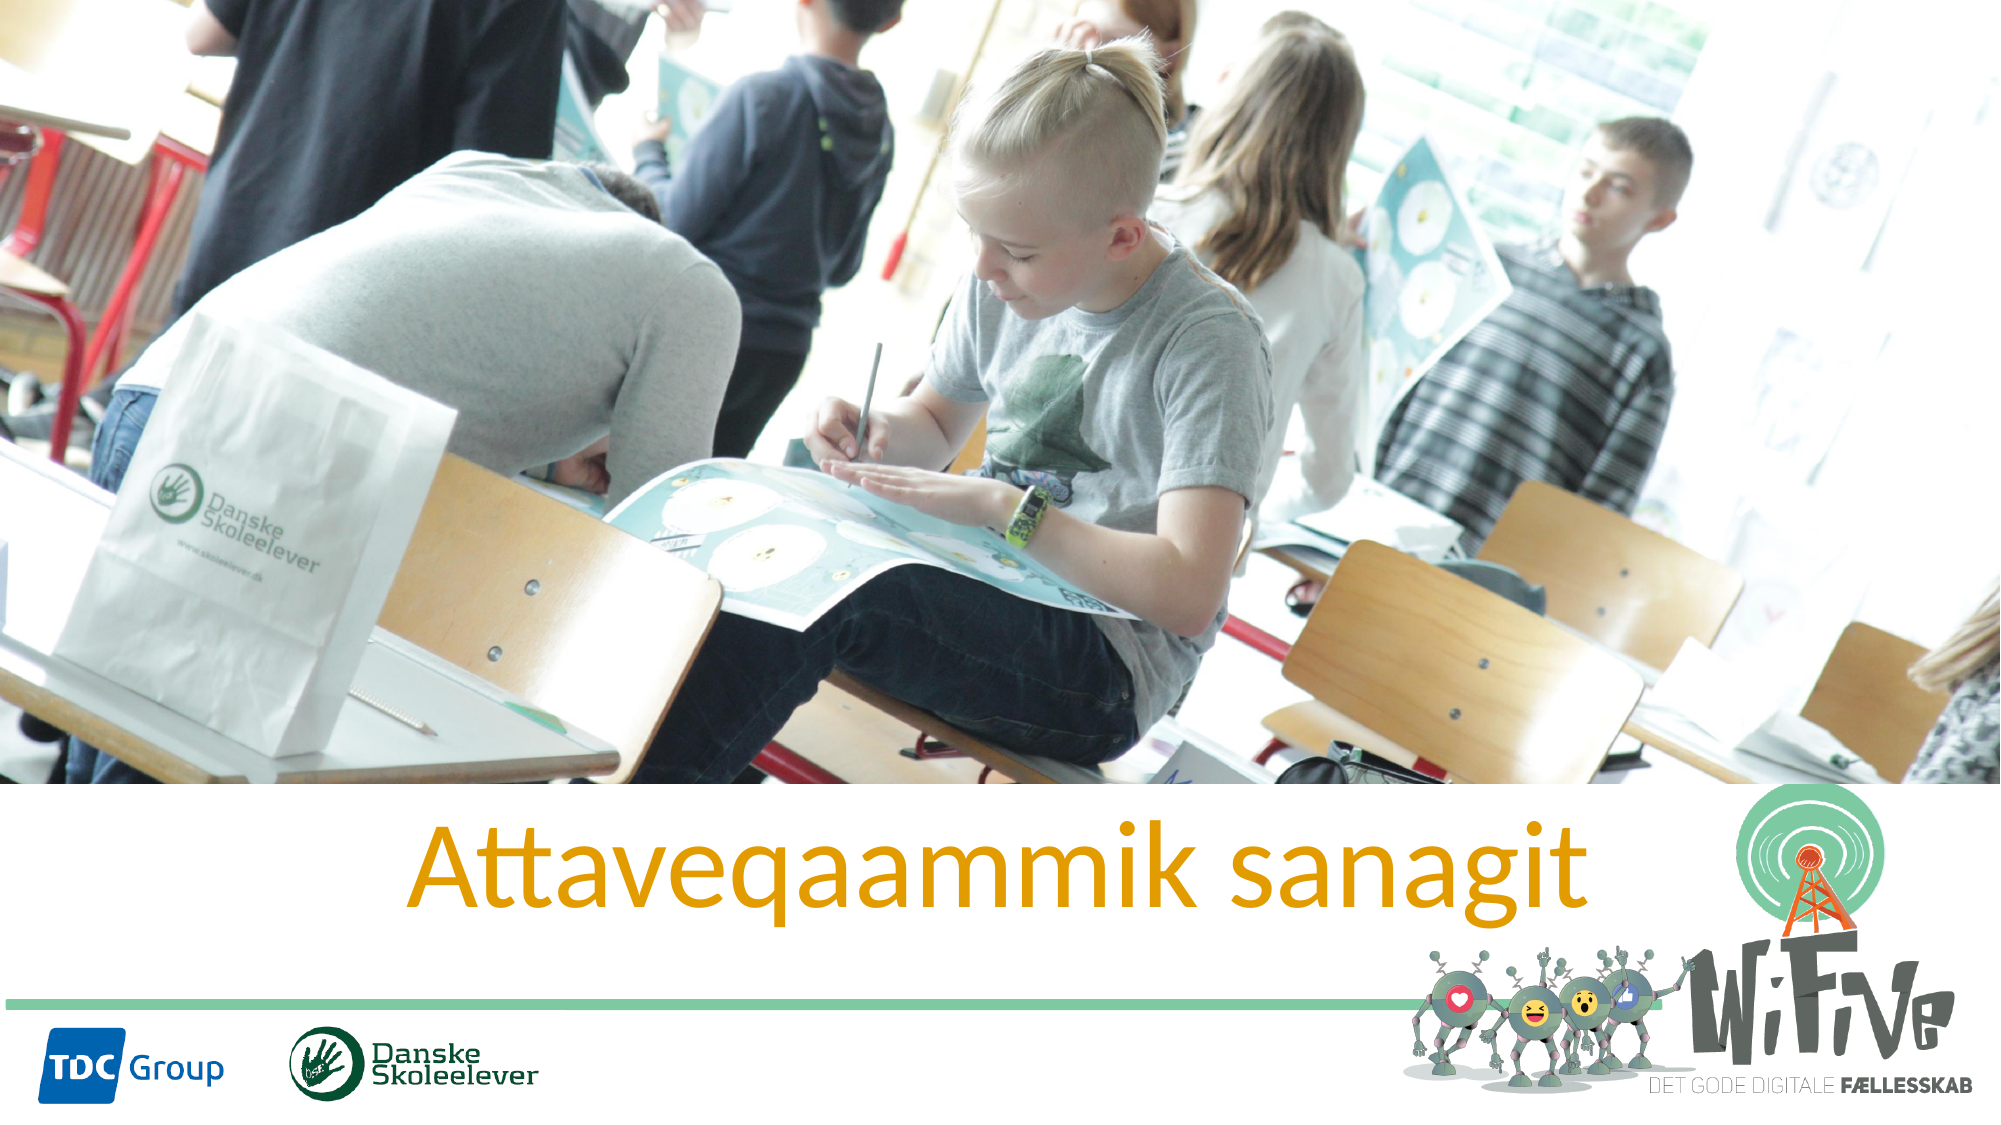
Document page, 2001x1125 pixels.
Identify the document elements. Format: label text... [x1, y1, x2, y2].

picture [0, 0, 2000, 1125]
picture [0, 1010, 566, 1116]
list Attaveqaammik sanagit [136, 792, 1862, 999]
